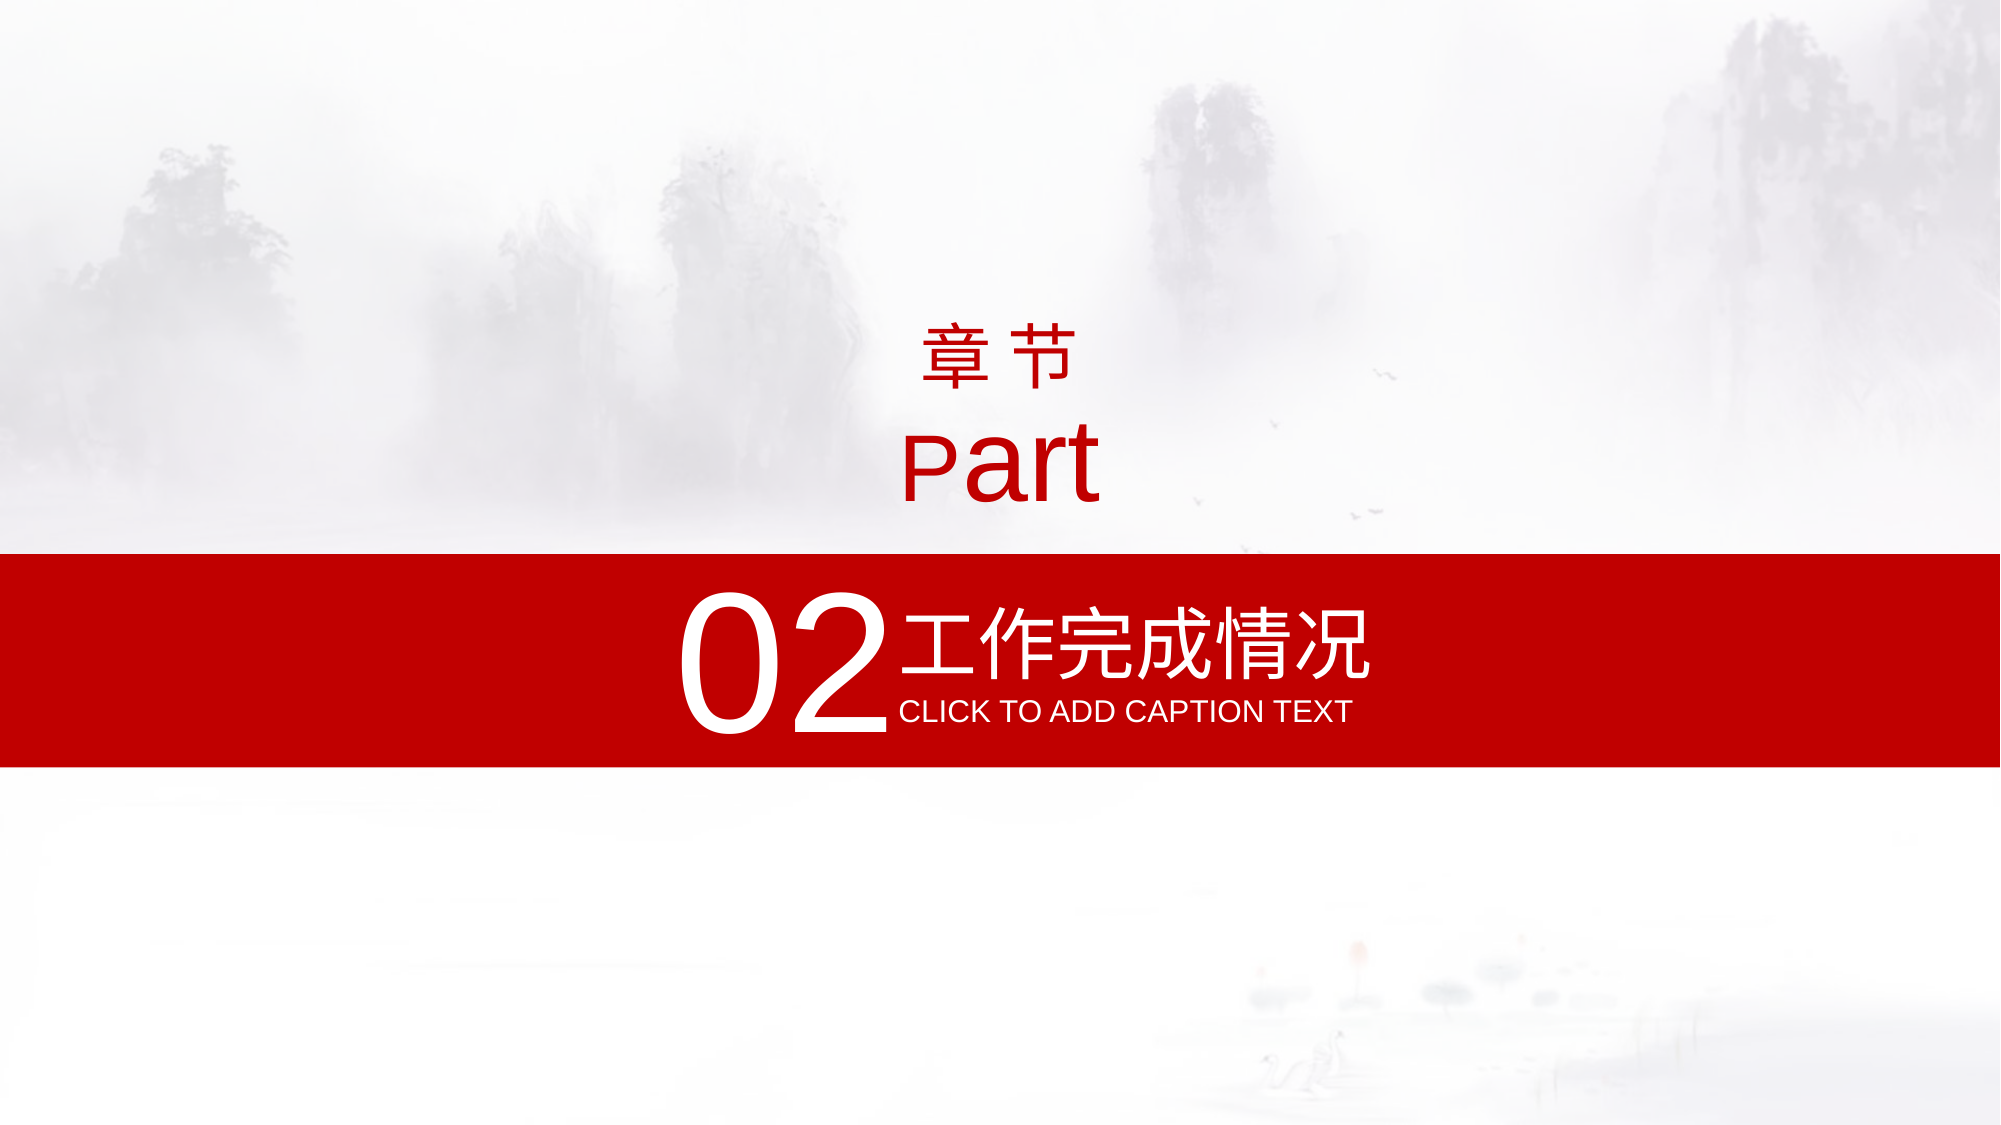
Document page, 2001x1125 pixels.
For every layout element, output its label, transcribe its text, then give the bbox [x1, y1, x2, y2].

text_box 工作完成情况 [898, 605, 1472, 691]
text_box CLICK TO ADD CAPTION TEXT [898, 695, 1472, 730]
text_box Part [898, 383, 1101, 526]
text_box 章 节 [920, 312, 1080, 398]
text_box [898, 553, 2000, 768]
text_box [0, 553, 674, 768]
text_box 02 [674, 532, 898, 773]
